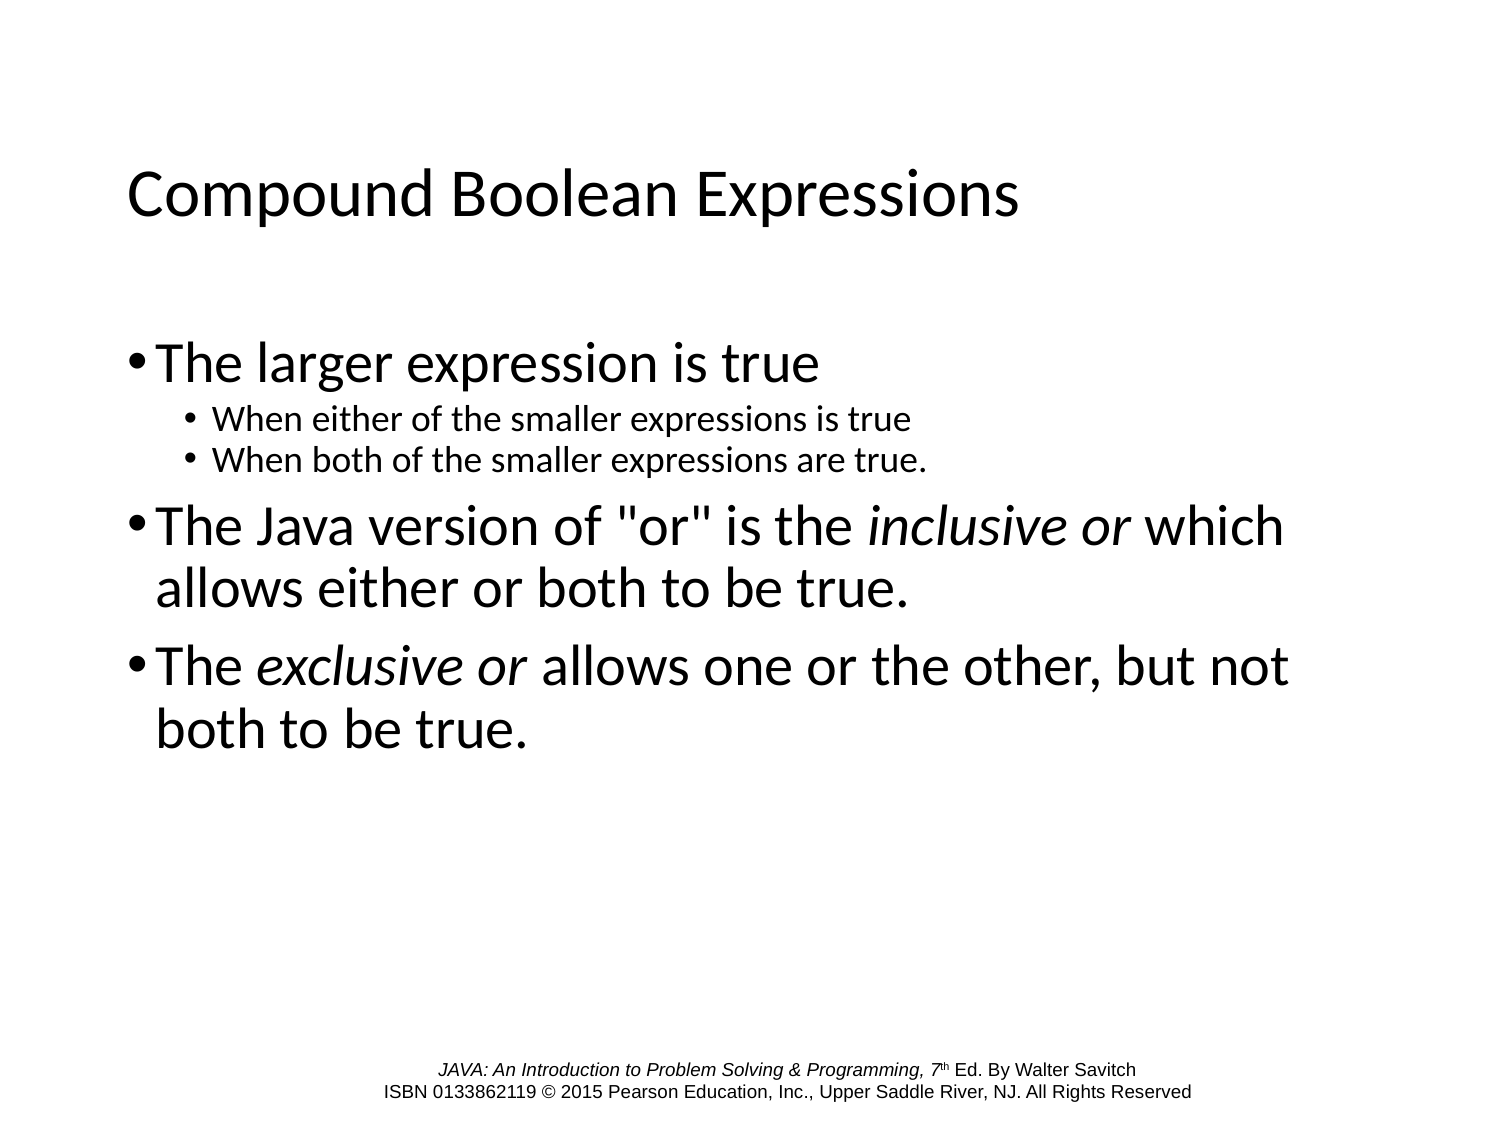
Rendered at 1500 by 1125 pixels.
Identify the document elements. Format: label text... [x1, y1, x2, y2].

title Compound Boolean Expressions [112, 131, 1500, 257]
list The larger expression is true When either of the smaller expressions is true When both of the smaller expressions are true. The Java version of "or" is the inclusive or which allows either or both to be true. The exclusive or allows one or the other, but not both to be true. [112, 324, 1425, 978]
